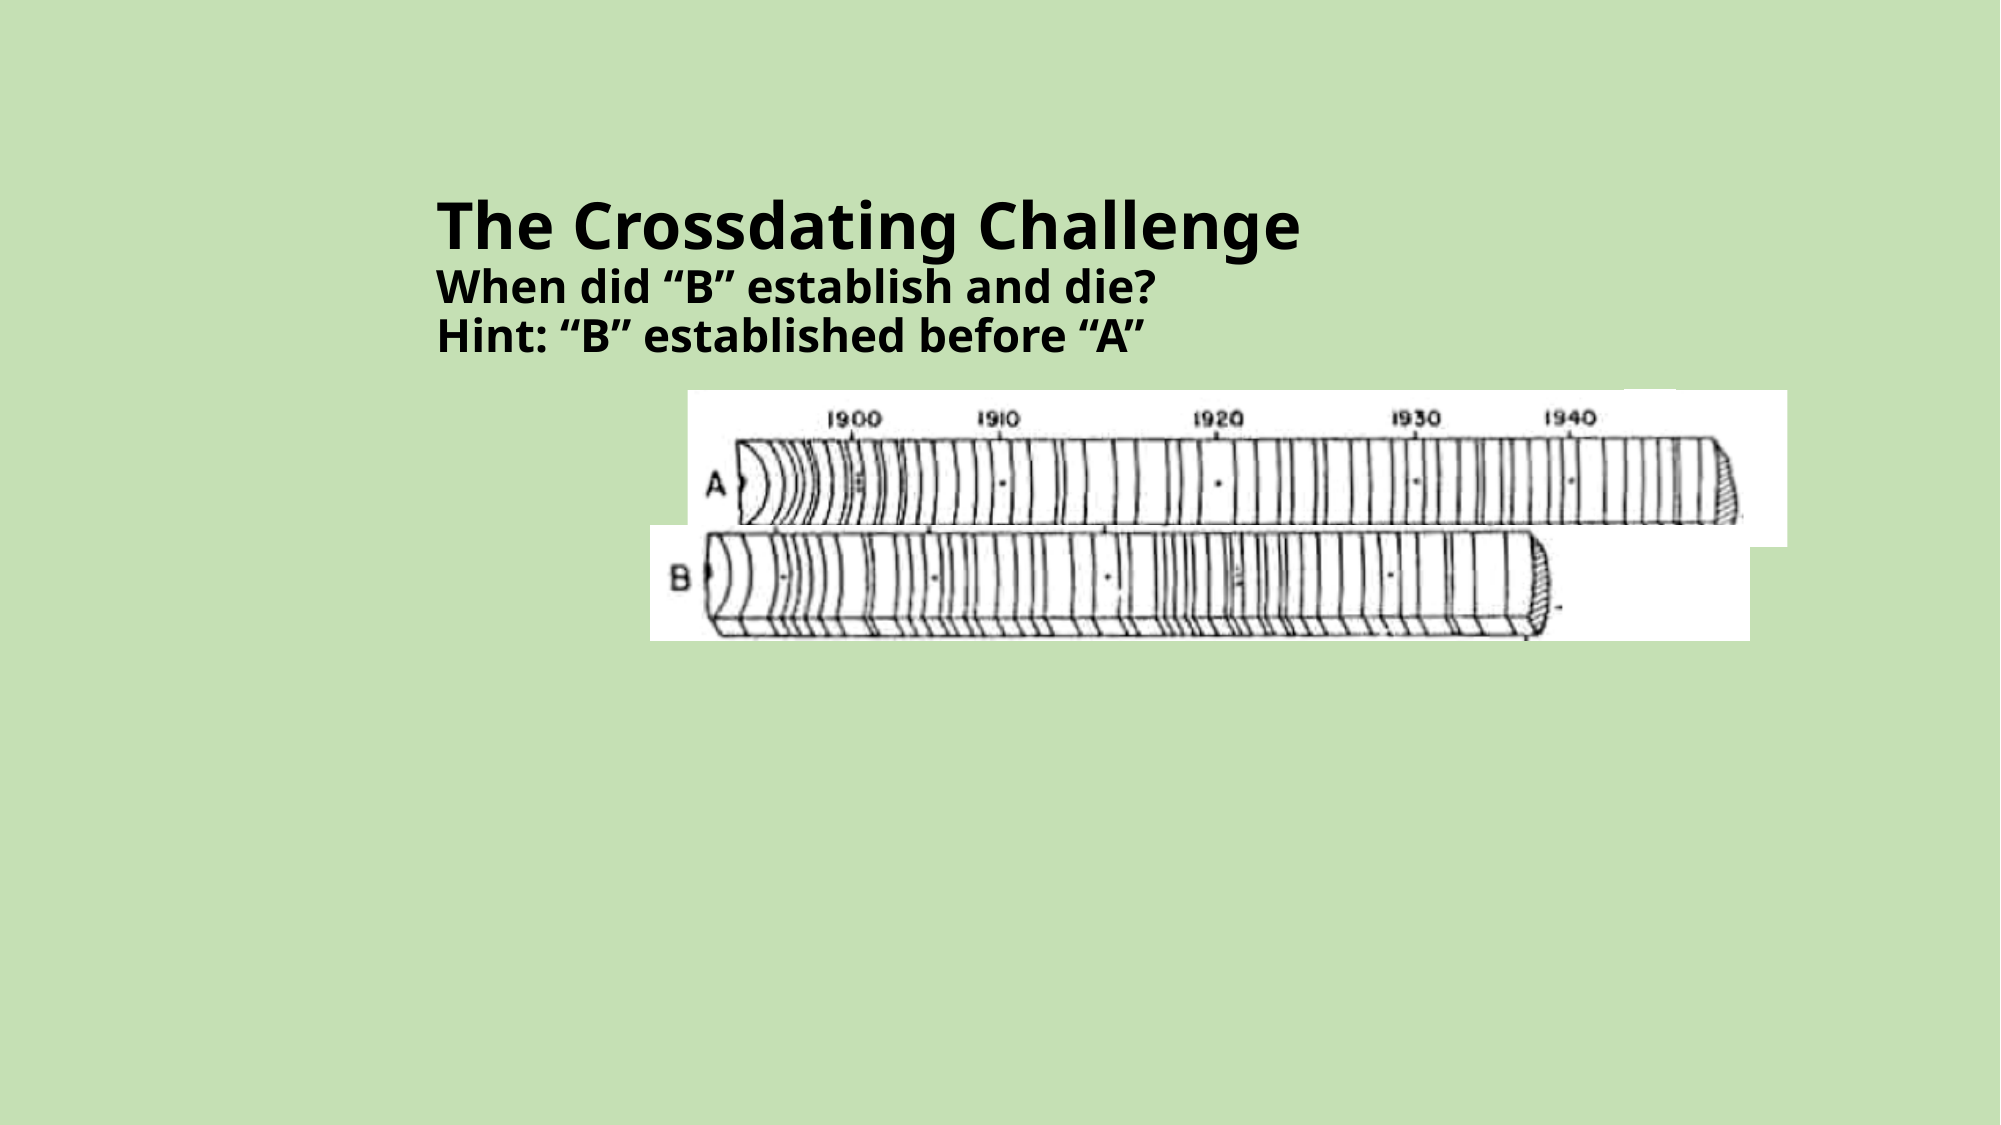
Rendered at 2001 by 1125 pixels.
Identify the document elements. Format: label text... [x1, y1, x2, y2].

title The Crossdating Challenge When did “B” establish and die? Hint: “B” established before “A” [421, 184, 1625, 372]
picture [649, 390, 1788, 641]
